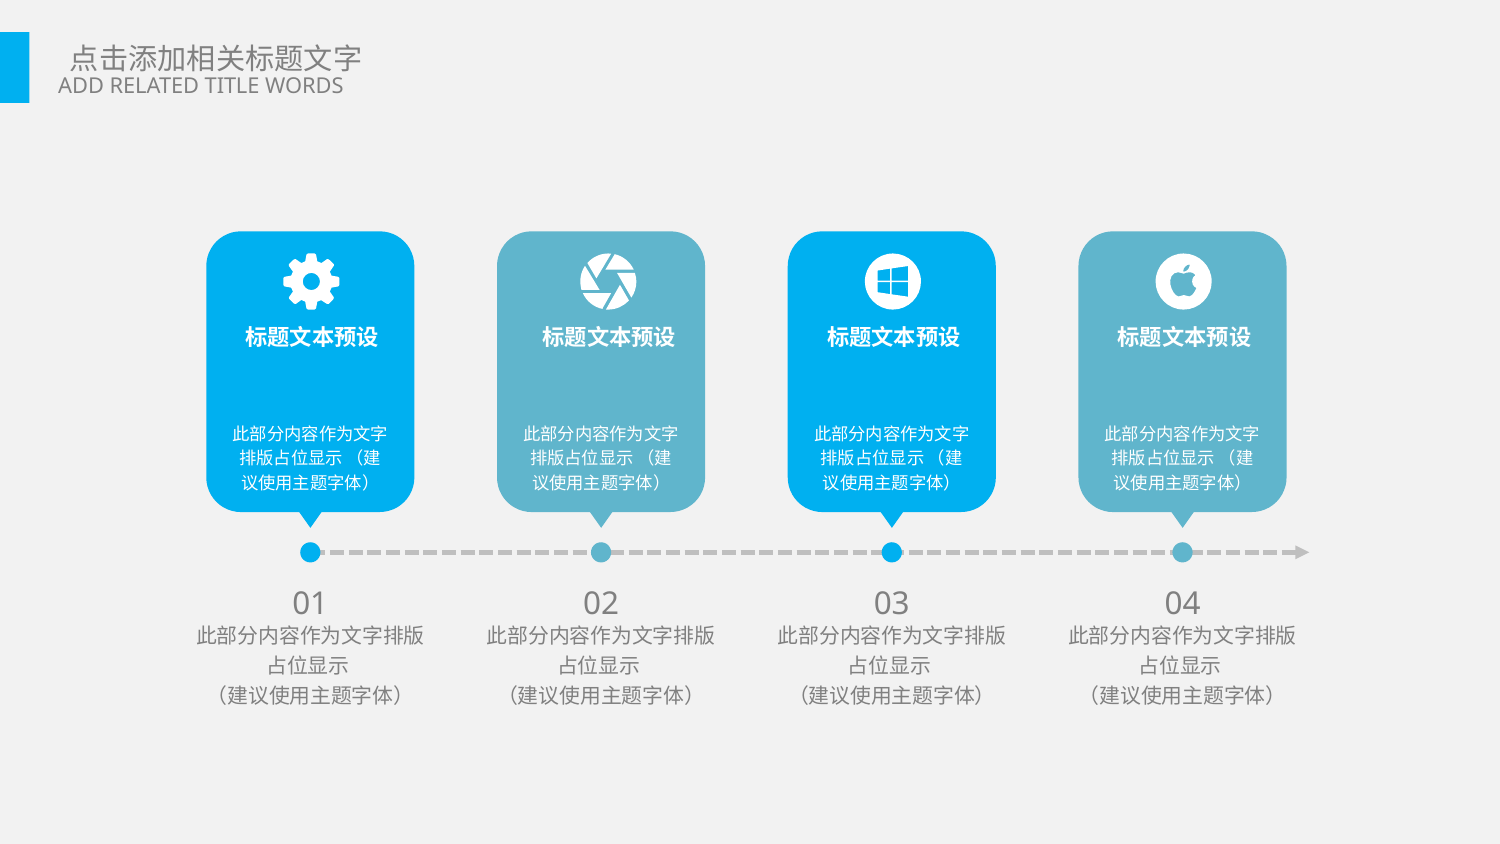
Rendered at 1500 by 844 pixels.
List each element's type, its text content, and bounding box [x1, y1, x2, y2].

text_box 此部分内容作为文字排版占位显示 （建议使用主题字体） [191, 620, 430, 706]
text_box 04 [1166, 582, 1199, 620]
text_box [496, 231, 706, 528]
text_box [1173, 560, 1192, 565]
text_box 此部分内容作为文字排版占位显示 （建议使用主题字体） [772, 620, 1011, 706]
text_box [1078, 231, 1287, 528]
text_box [882, 560, 902, 565]
text_box 此部分内容作为文字排版占位显示 （建议使用主题字体） [482, 620, 721, 706]
text_box [879, 540, 904, 551]
text_box [1170, 540, 1195, 551]
text_box 此部分内容作为文字排版占位显示 （建议使用主题字体） [1063, 620, 1302, 706]
text_box 01 [295, 582, 325, 620]
text_box 03 [875, 582, 909, 620]
text_box [589, 540, 614, 551]
text_box [298, 540, 323, 565]
text_box [591, 560, 611, 565]
text_box 02 [584, 582, 618, 620]
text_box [787, 231, 997, 528]
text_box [206, 231, 415, 528]
